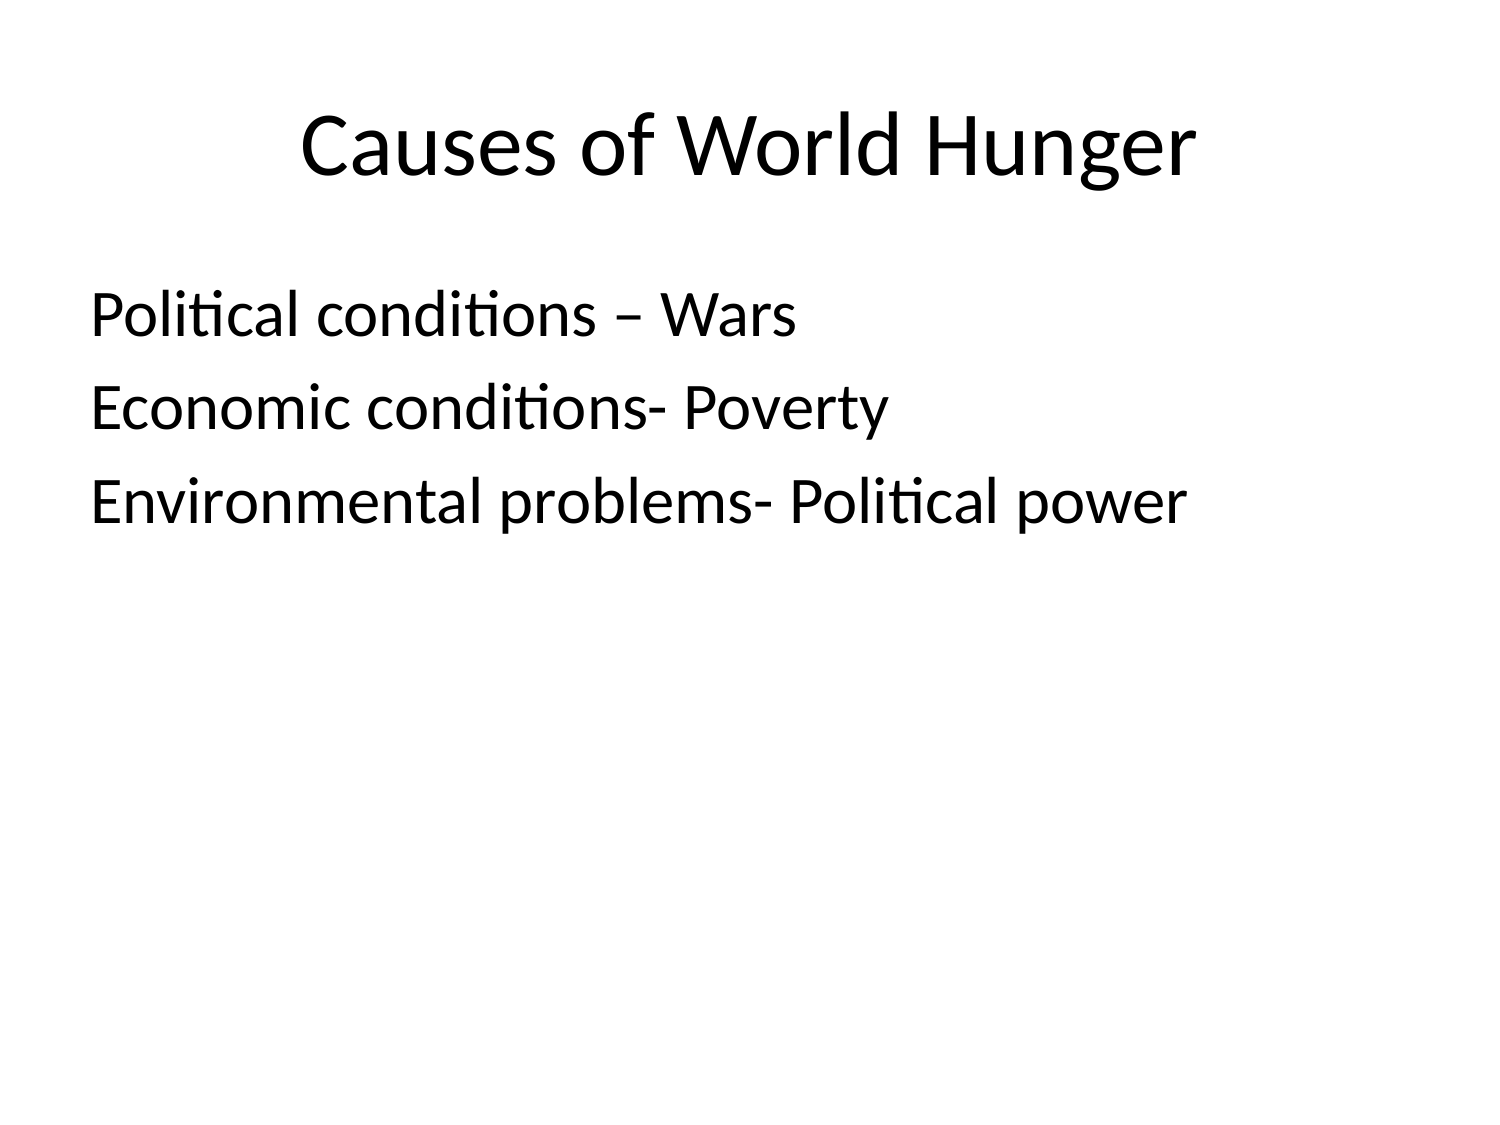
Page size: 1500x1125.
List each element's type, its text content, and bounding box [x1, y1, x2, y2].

title Causes of World Hunger [75, 45, 1425, 233]
list Political conditions – Wars Economic conditions- Poverty Environmental problems- Political power [75, 262, 1425, 1005]
